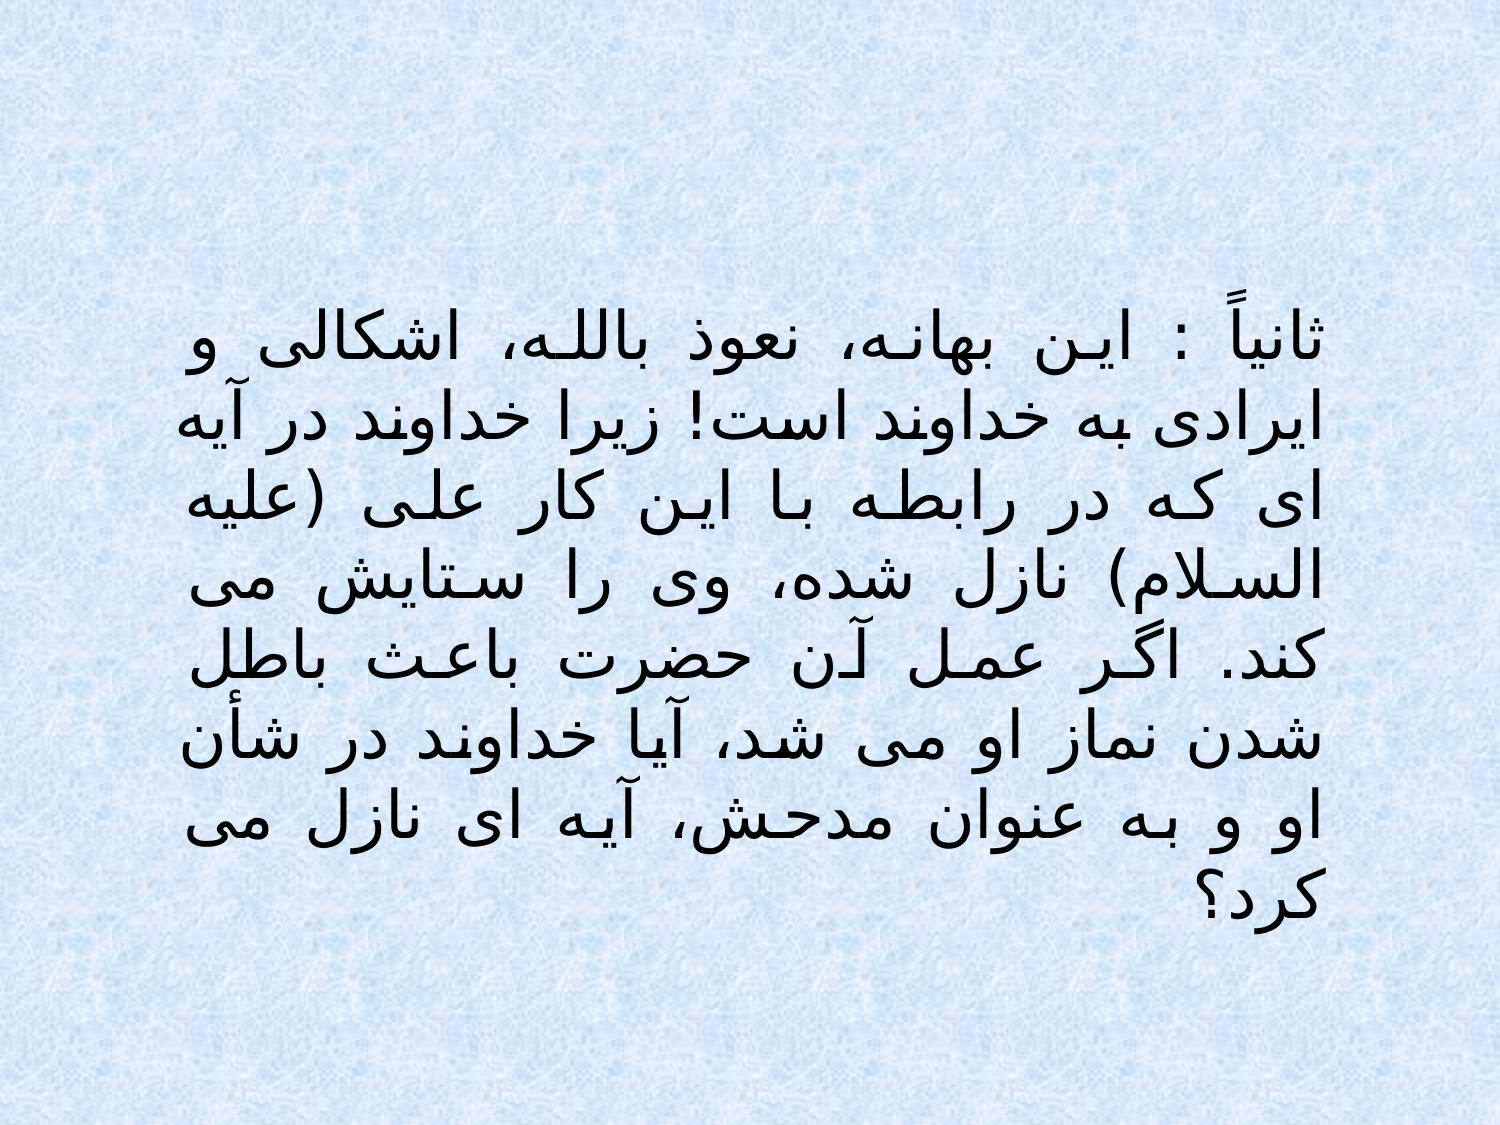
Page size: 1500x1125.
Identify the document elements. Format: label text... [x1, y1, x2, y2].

picture [0, 0, 1500, 1125]
text_box ثانياً : اين بهانه، نعوذ بالله، اشكالى و ايرادى به خداوند است! زيرا خداوند در آيه اى كه در رابطه با اين كار على (عليه السلام) نازل شده، وى را ستايش مى كند. اگر عمل آن حضرت باعث باطل شدن نماز او مى شد، آيا خداوند در شأن او و به عنوان مدحش، آيه اى نازل مى كرد؟ [159, 285, 1341, 940]
